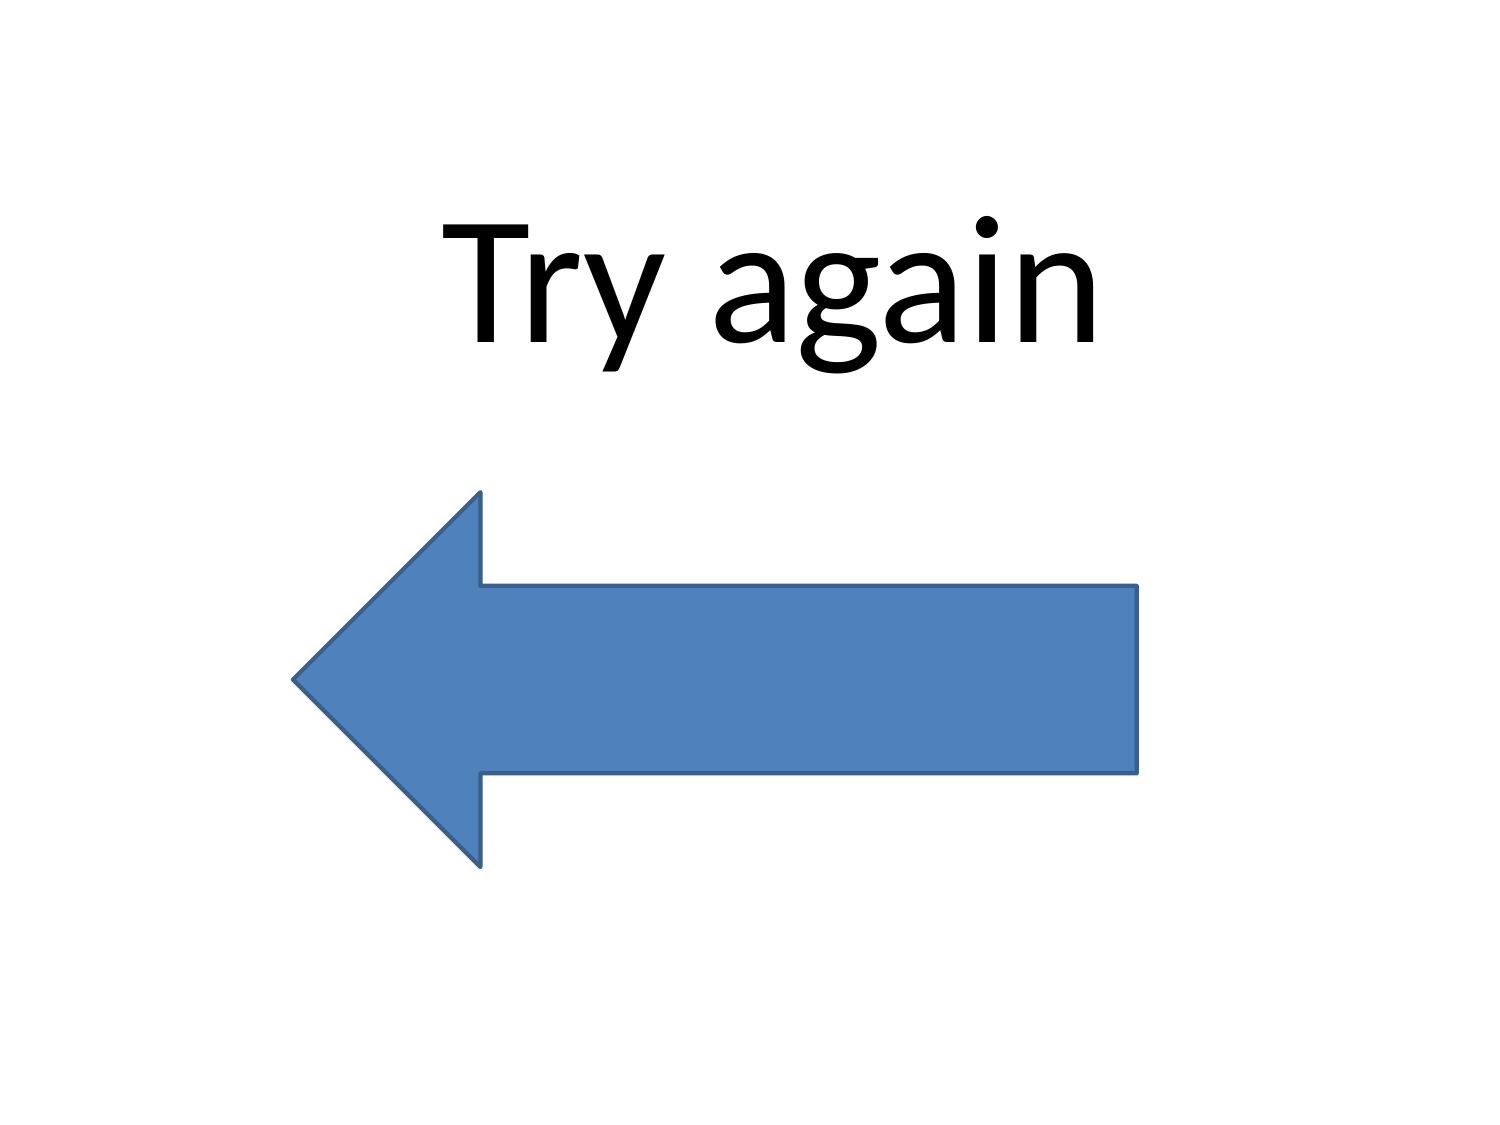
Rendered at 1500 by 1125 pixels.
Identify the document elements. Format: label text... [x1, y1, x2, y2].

text_box Try again [117, 152, 1430, 387]
text_box [290, 490, 1139, 870]
